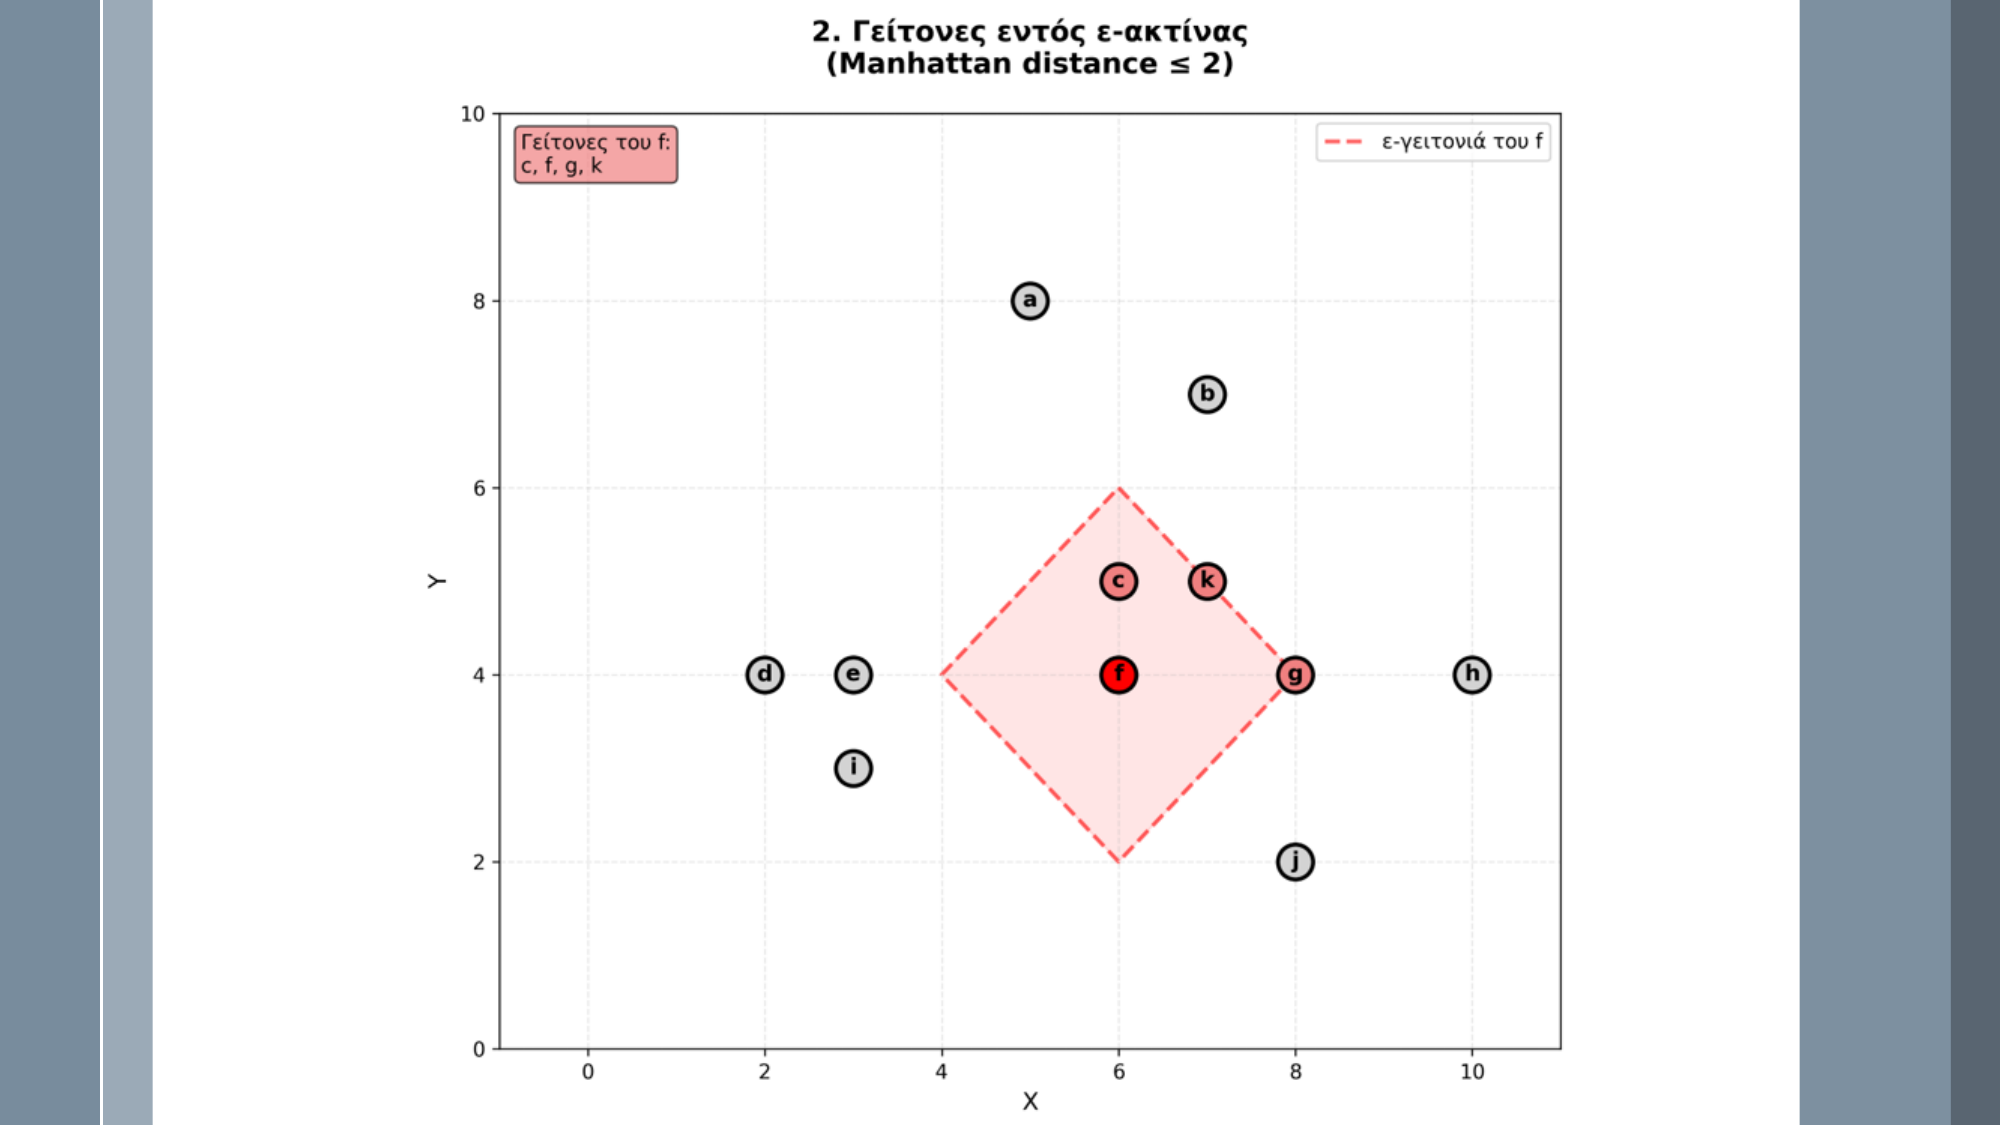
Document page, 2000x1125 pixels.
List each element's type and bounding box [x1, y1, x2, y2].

picture [425, 0, 1574, 1125]
